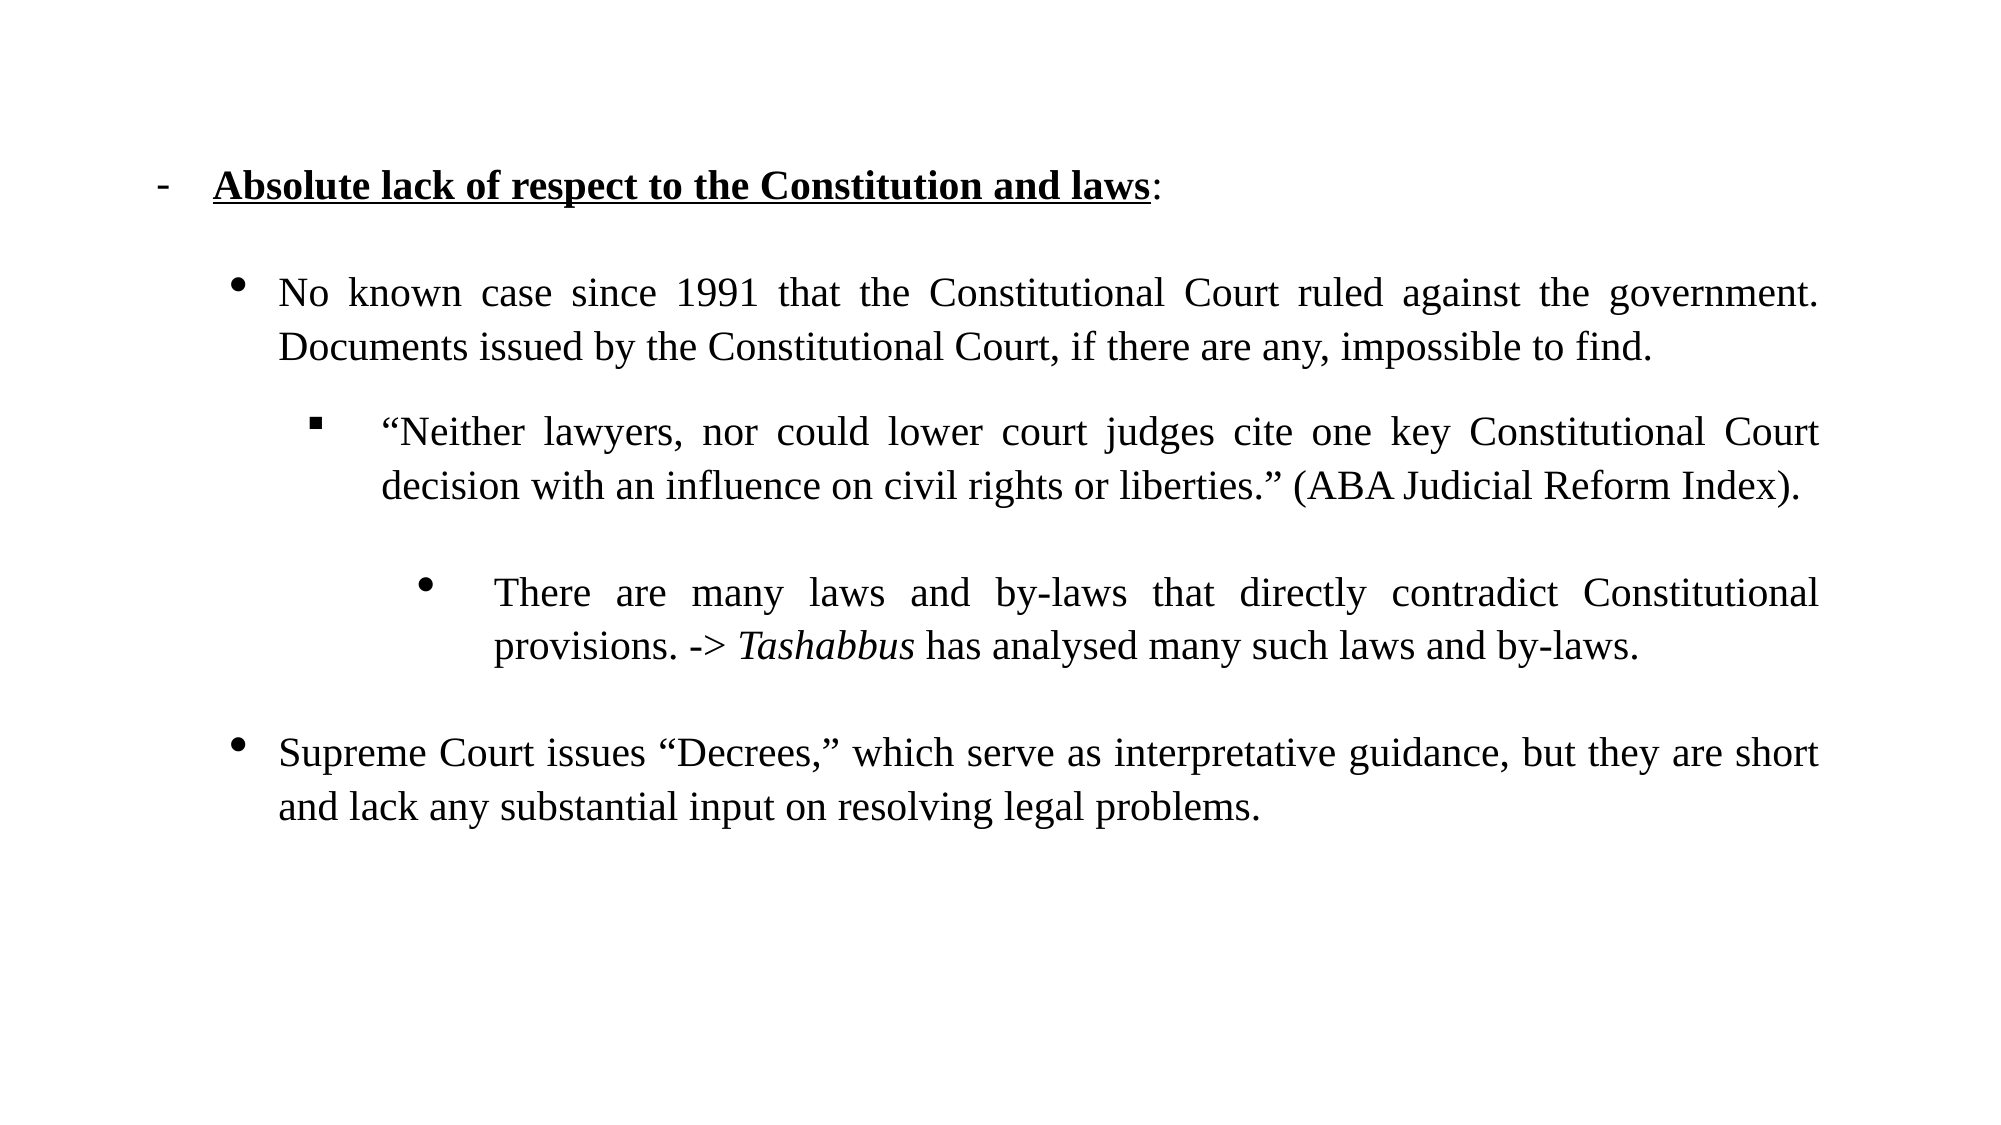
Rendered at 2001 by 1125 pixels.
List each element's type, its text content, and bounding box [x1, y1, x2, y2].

text_box Absolute lack of respect to the Constitution and laws: No known case since 1991 that the Constitutional Court ruled against the government. Documents issued by the Constitutional Court, if there are any, impossible to find. “Neither lawyers, nor could lower court judges cite one key Constitutional Court decision with an influence on civil rights or liberties.” (ABA Judicial Reform Index). There are many laws and by-laws that directly contradict Constitutional provisions. -> Tashabbus has analysed many such laws and by-laws. Supreme Court issues “Decrees,” which serve as interpretative guidance, but they are short and lack any substantial input on resolving legal problems. [141, 147, 1836, 933]
